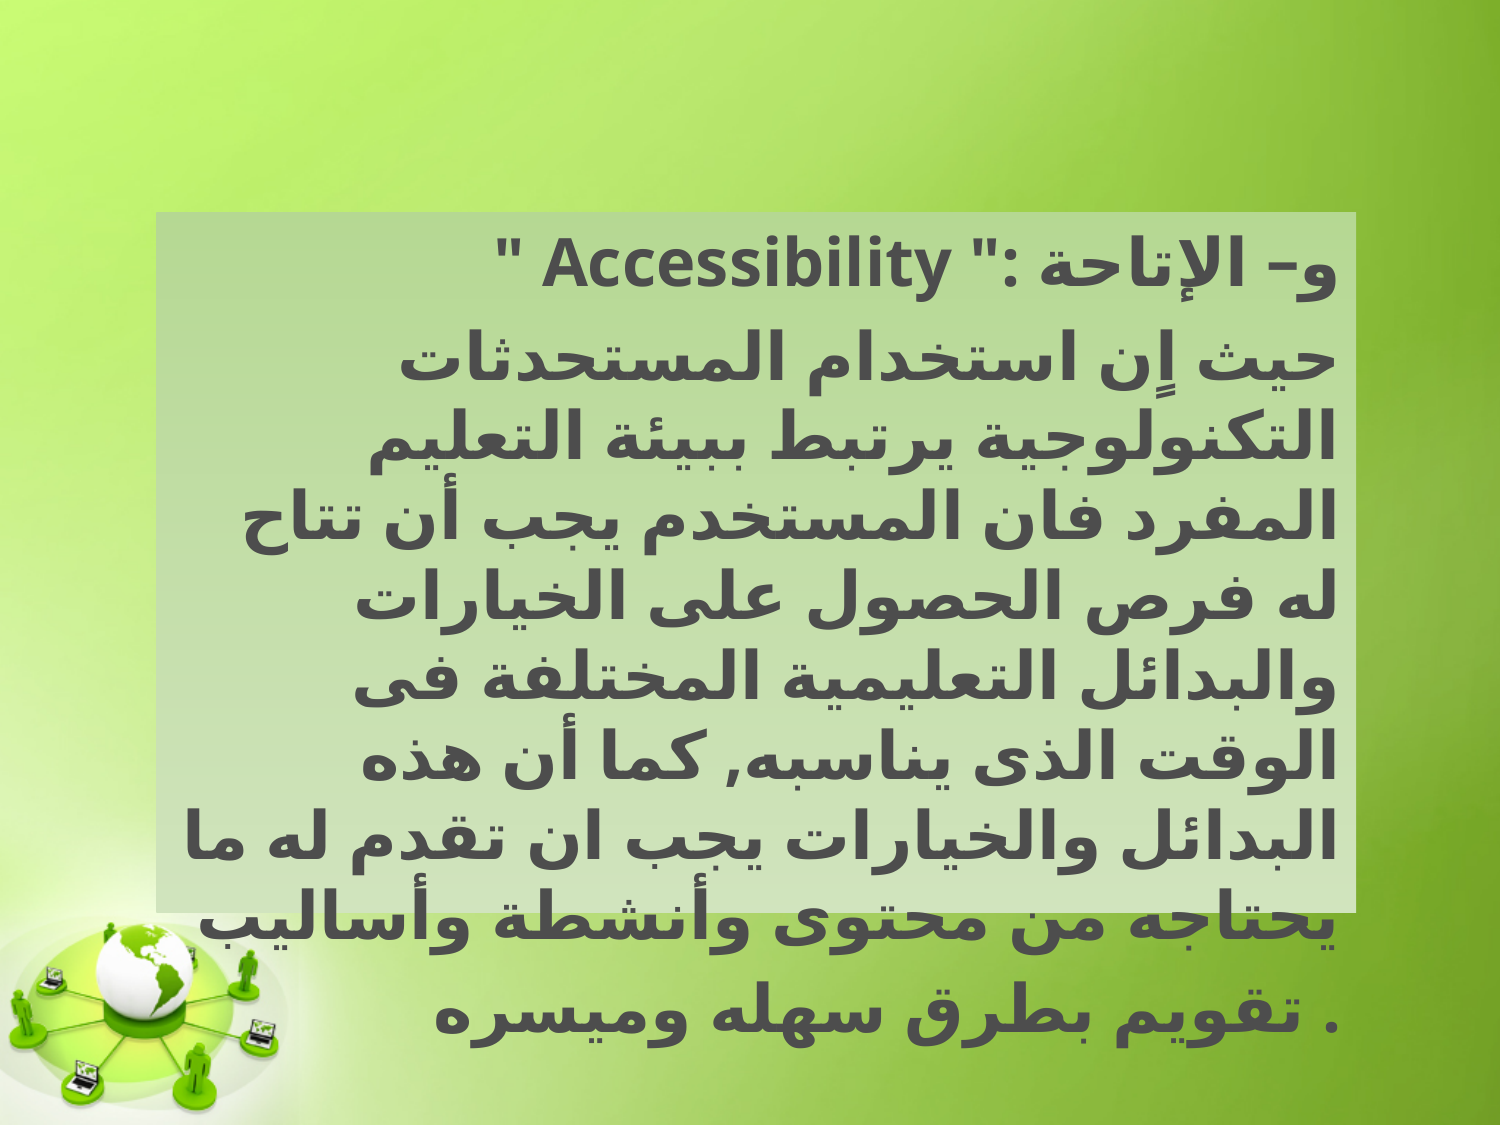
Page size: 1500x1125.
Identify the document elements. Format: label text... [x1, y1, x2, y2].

list " Accessibility ": و– الإتاحة حيث اٍن استخدام المستحدثات التكنولوجية يرتبط ببيئة التعليم المفرد فان المستخدم يجب أن تتاح له فرص الحصول على الخيارات والبدائل التعليمية المختلفة فى الوقت الذى يناسبه, كما أن هذه البدائل والخيارات يجب ان تقدم له ما يحتاجه من محتوى وأنشطة وأساليب تقويم بطرق سهله وميسره . [156, 212, 1357, 913]
picture [0, 0, 1500, 1125]
